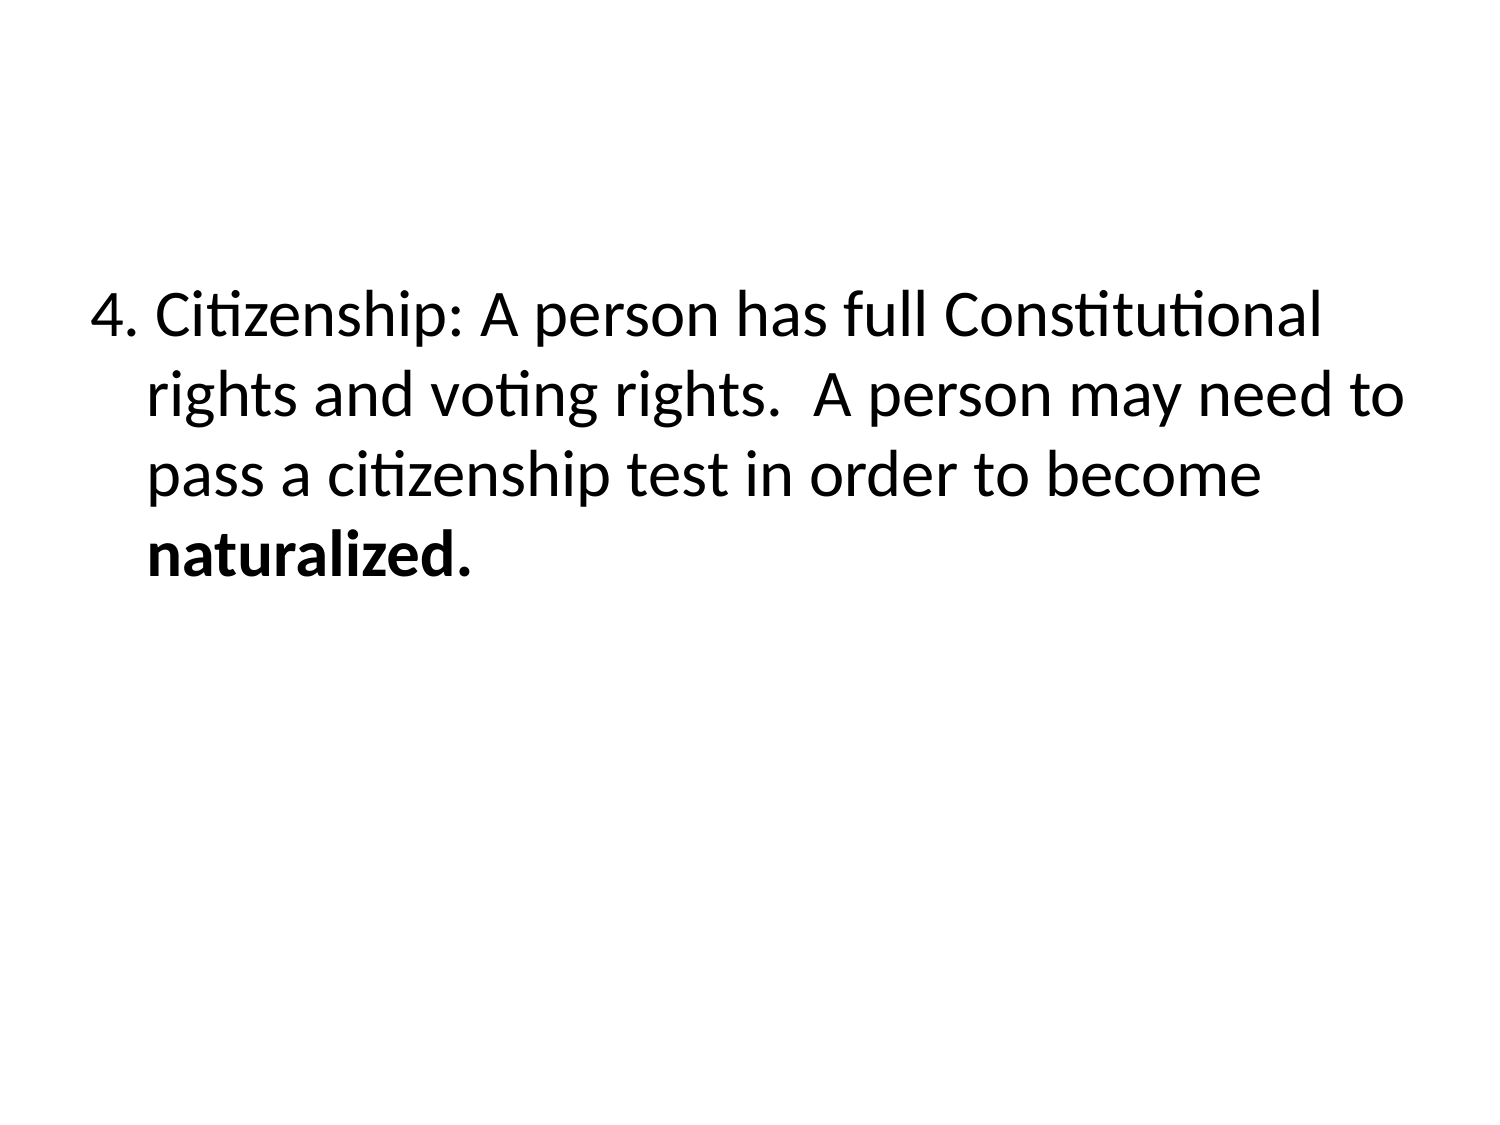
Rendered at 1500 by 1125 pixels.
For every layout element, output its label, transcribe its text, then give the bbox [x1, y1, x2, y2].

list 4. Citizenship: A person has full Constitutional rights and voting rights. A person may need to pass a citizenship test in order to become naturalized. [75, 262, 1425, 606]
